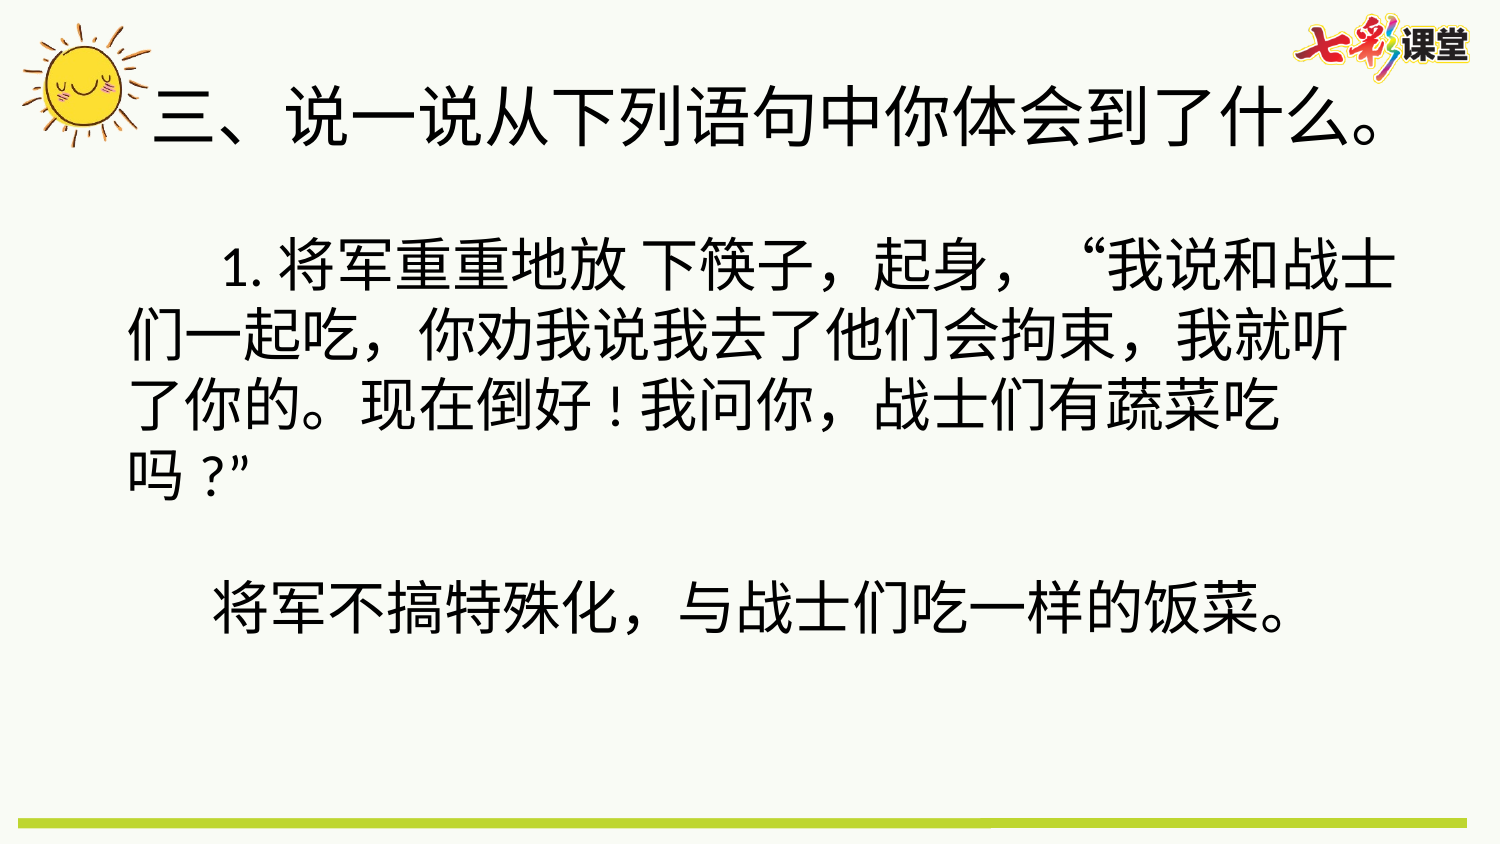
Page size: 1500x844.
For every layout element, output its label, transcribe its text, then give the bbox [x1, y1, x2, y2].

text_box 三、说一说从下列语句中你体会到了什么。 [135, 67, 1500, 163]
picture [1291, 9, 1472, 67]
picture [18, 771, 1467, 844]
picture [0, 0, 173, 172]
text_box 将军不搞特殊化，与战士们吃一样的饭菜。 [196, 563, 1334, 649]
text_box 1.将军重重地放 下筷子，起身，“我说和战士们一起吃，你劝我说我去了他们会拘束，我就听了你的。现在倒好!我问你，战士们有蔬菜吃吗?” [112, 220, 1418, 516]
